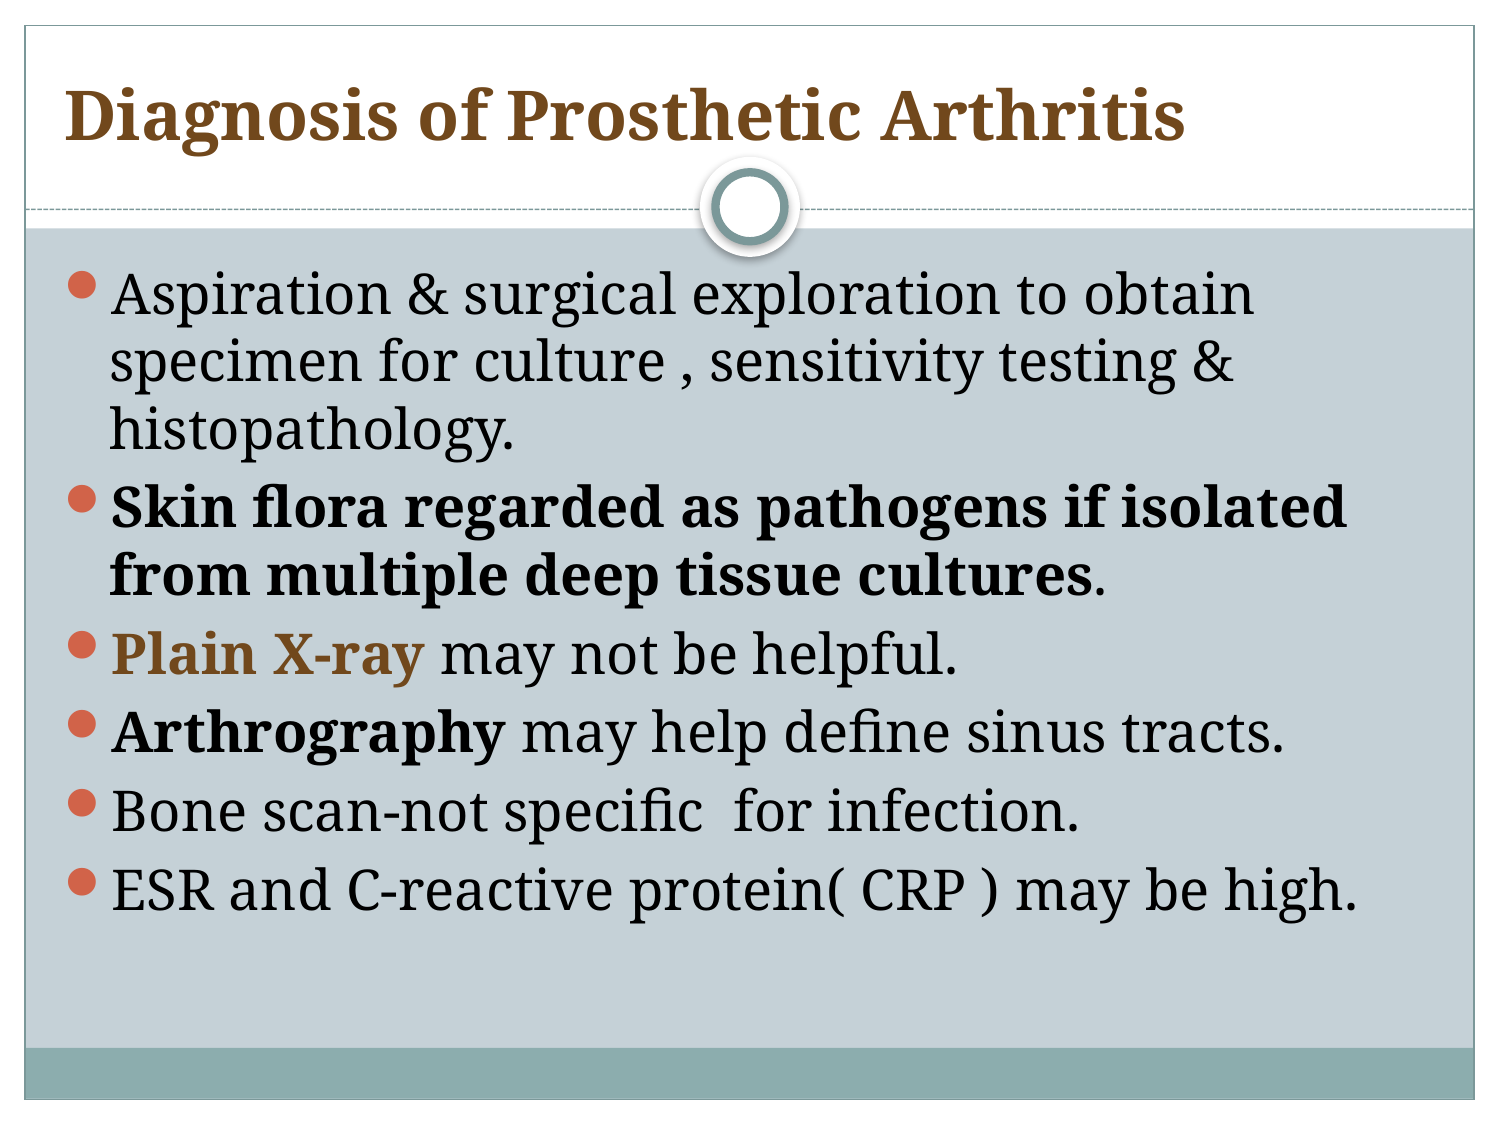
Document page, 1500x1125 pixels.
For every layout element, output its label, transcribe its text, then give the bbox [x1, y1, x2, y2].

title Diagnosis of Prosthetic Arthritis [49, 37, 1450, 162]
list Aspiration & surgical exploration to obtain specimen for culture , sensitivity testing & histopathology. Skin flora regarded as pathogens if isolated from multiple deep tissue cultures. Plain X-ray may not be helpful. Arthrography may help define sinus tracts. Bone scan-not specific for infection. ESR and C-reactive protein( CRP ) may be high. [49, 250, 1445, 1001]
